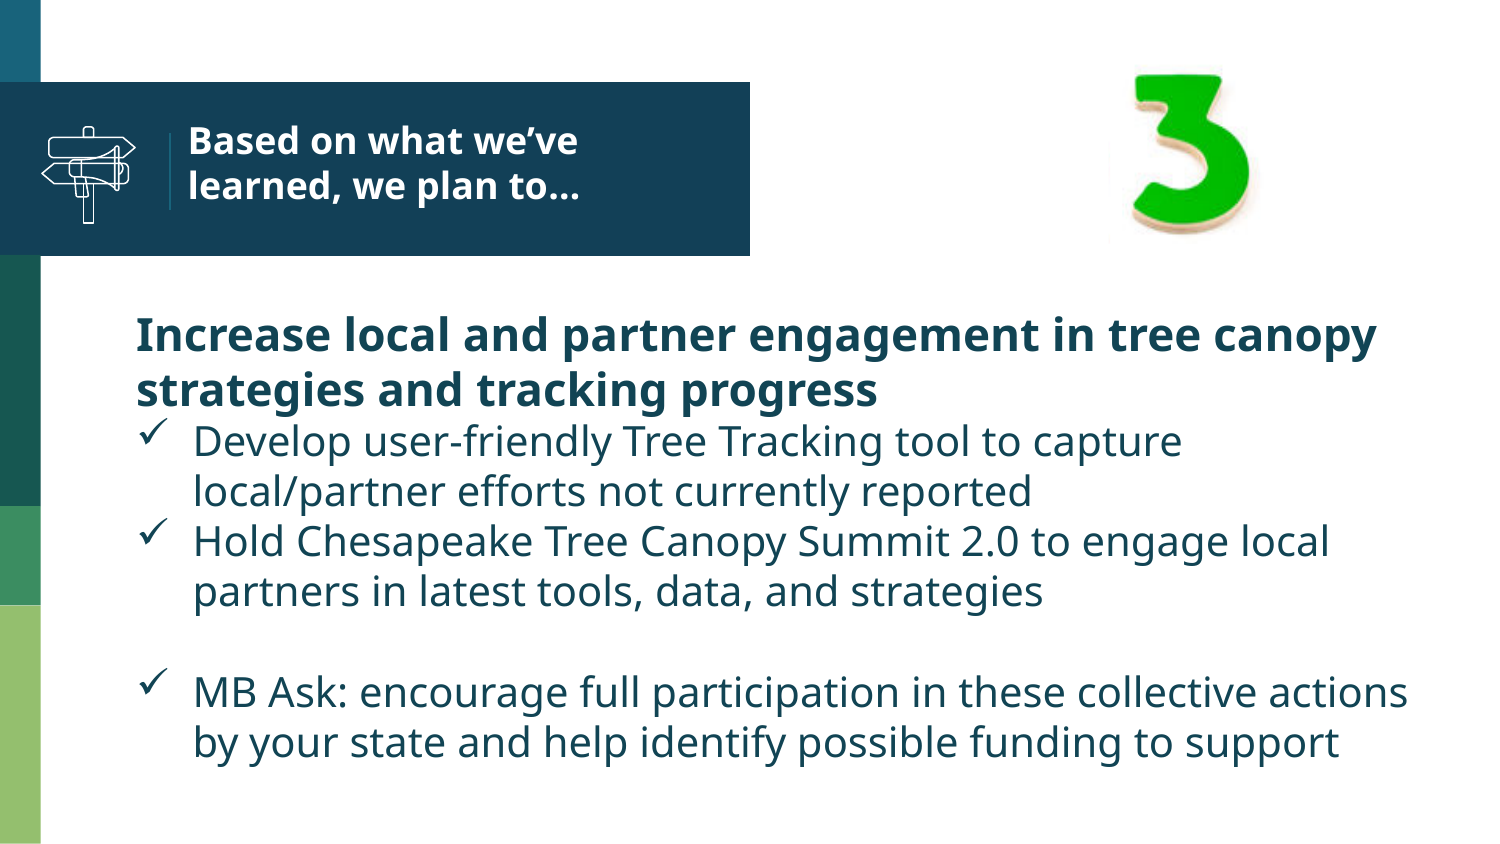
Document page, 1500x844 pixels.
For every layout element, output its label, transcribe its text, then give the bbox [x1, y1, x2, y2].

list Increase local and partner engagement in tree canopy strategies and tracking progress Develop user-friendly Tree Tracking tool to capture local/partner efforts not currently reported Hold Chesapeake Tree Canopy Summit 2.0 to engage local partners in latest tools, data, and strategies MB Ask: encourage full participation in these collective actions by your state and help identify possible funding to support [121, 290, 1436, 825]
picture [1108, 48, 1269, 244]
text_box Based on what we’ve learned, we plan to… [172, 109, 604, 215]
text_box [41, 126, 136, 224]
title [187, 87, 715, 256]
